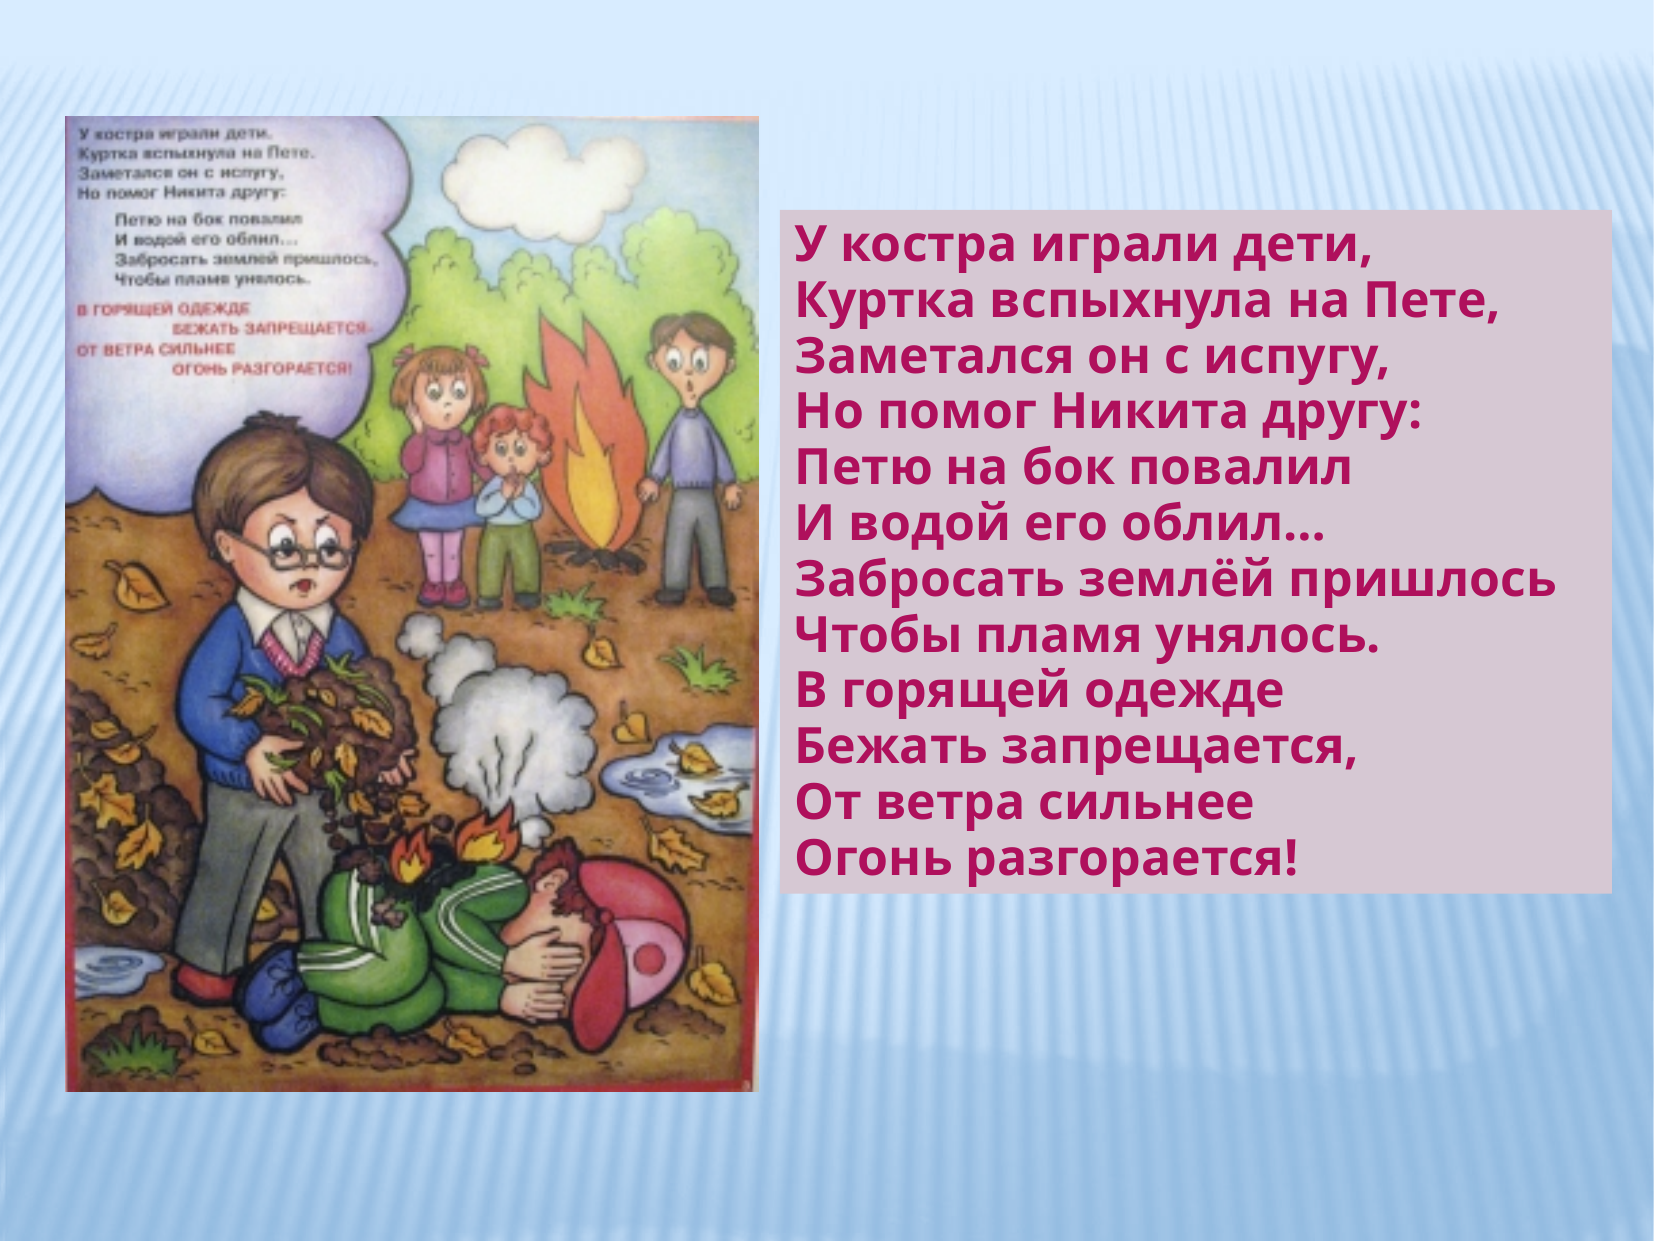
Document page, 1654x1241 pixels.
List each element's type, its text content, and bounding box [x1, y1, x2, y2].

text_box У костра играли дети, Куртка вспыхнула на Пете, Заметался он с испугу, Но помог Никита другу: Петю на бок повалил И водой его облил… Забросать землёй пришлось Чтобы пламя унялось. В горящей одежде Бежать запрещается, От ветра сильнее Огонь разгорается! [779, 209, 1612, 894]
picture [64, 115, 759, 1092]
